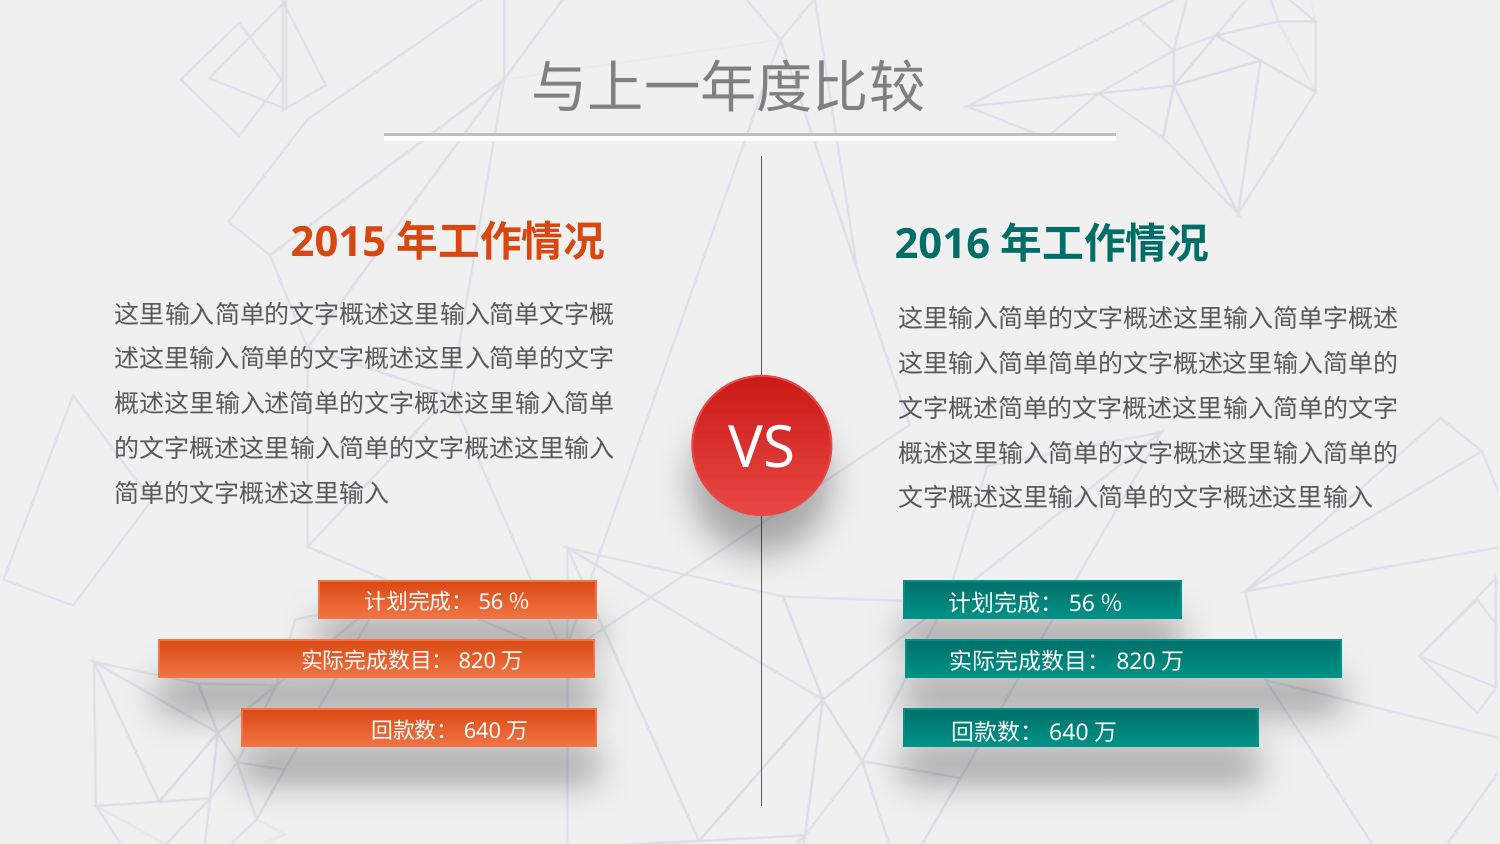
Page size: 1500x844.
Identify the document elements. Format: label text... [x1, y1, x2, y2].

text_box [538, 639, 595, 678]
text_box [1200, 639, 1342, 678]
text_box 计划完成：56％ [349, 580, 546, 622]
text_box 实际完成数目：820万 [286, 639, 538, 681]
text_box 这里输入简单的文字概述这里输入简单字概述这里输入简单简单的文字概述这里输入简单的文字概述简单的文字概述这里输入简单的文字概述这里输入简单的文字概述这里输入简单的文字概述这里输入简单的文字概述这里输入 [883, 280, 1424, 520]
text_box 回款数：640万 [936, 709, 1133, 752]
picture [0, 0, 1498, 844]
text_box 2015年工作情况 [218, 207, 621, 273]
text_box [318, 580, 349, 619]
text_box [546, 580, 597, 619]
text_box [692, 375, 832, 515]
text_box [241, 708, 597, 747]
text_box [905, 639, 935, 678]
text_box 2016年工作情况 [879, 209, 1282, 274]
text_box 回款数：640万 [356, 709, 543, 751]
text_box [1139, 580, 1182, 619]
text_box 这里输入简单的文字概述这里输入简单文字概 述这里输入简单的文字概述这里入简单的文字 概述这里输入述简单的文字概述这里输入简单 的文字概述这里输入简单的文字概述这里输入 简单的文字概述这里输入 [100, 275, 632, 515]
text_box [158, 639, 286, 678]
title 与上一年度比较 [280, 51, 1178, 136]
text_box [903, 708, 1259, 747]
text_box 实际完成数目：820万 [935, 639, 1200, 682]
text_box 计划完成：56％ [933, 580, 1139, 623]
text_box [903, 580, 933, 619]
